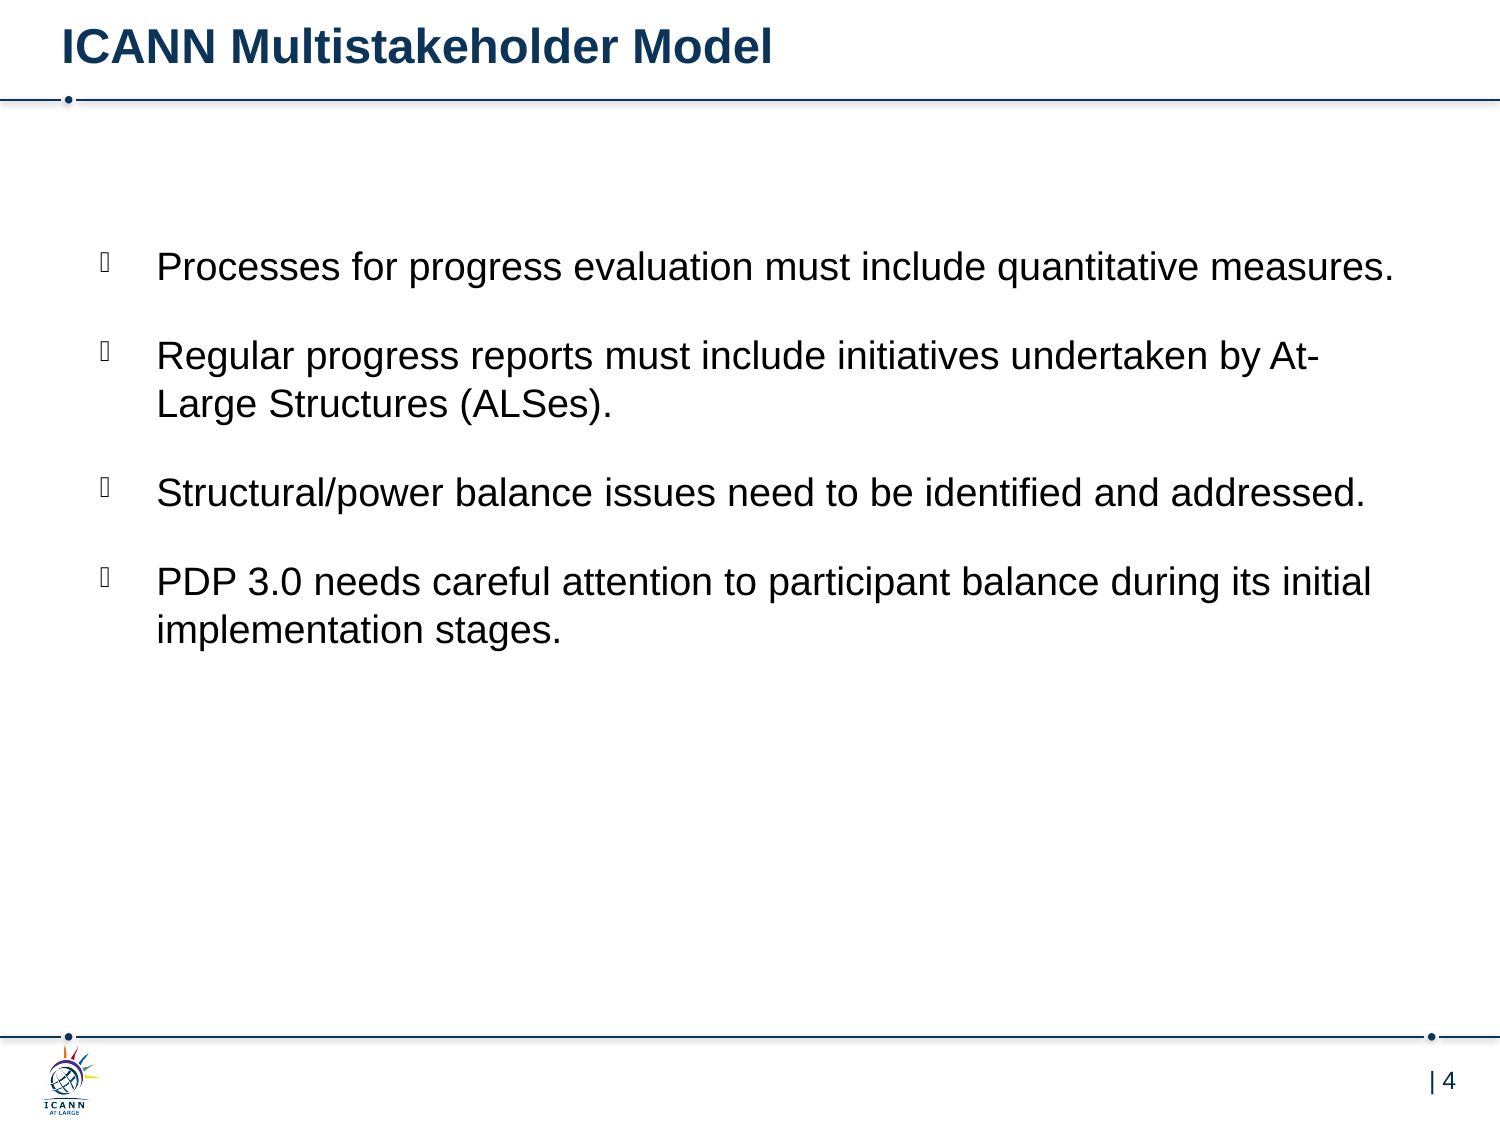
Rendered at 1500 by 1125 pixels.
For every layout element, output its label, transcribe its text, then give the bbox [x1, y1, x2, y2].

picture [39, 1043, 100, 1115]
title ICANN Multistakeholder Model [61, 7, 1376, 82]
list Processes for progress evaluation must include quantitative measures. Regular progress reports must include initiatives undertaken by At-Large Structures (ALSes). Structural/power balance issues need to be identified and addressed. PDP 3.0 needs careful attention to participant balance during its initial implementation stages. [99, 241, 1398, 992]
